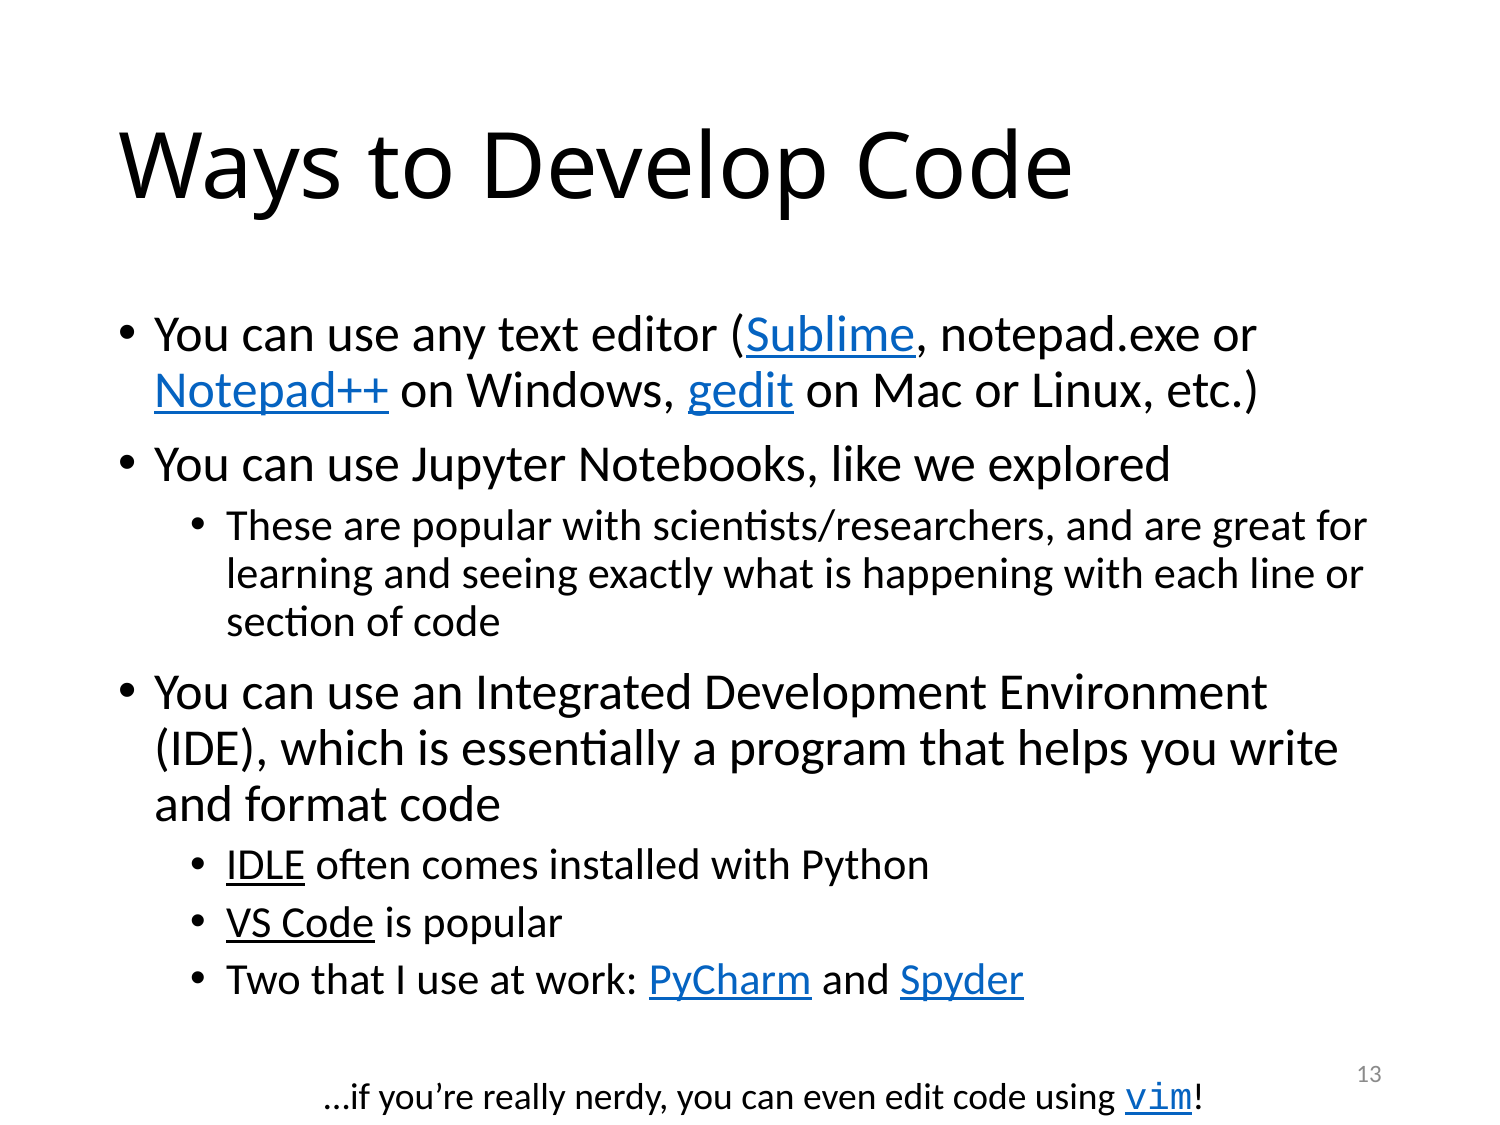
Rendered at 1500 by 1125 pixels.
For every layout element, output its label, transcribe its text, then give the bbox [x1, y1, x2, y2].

slide_number 13 [1059, 1042, 1397, 1103]
title Ways to Develop Code [103, 59, 1397, 278]
text_box …if you’re really nerdy, you can even edit code using vim! [309, 1064, 1228, 1125]
list You can use any text editor (Sublime, notepad.exe or Notepad++ on Windows, gedit on Mac or Linux, etc.) You can use Jupyter Notebooks, like we explored These are popular with scientists/researchers, and are great for learning and seeing exactly what is happening with each line or section of code You can use an Integrated Development Environment (IDE), which is essentially a program that helps you write and format code IDLE often comes installed with Python VS Code is popular Two that I use at work: PyCharm and Spyder [103, 299, 1397, 1014]
